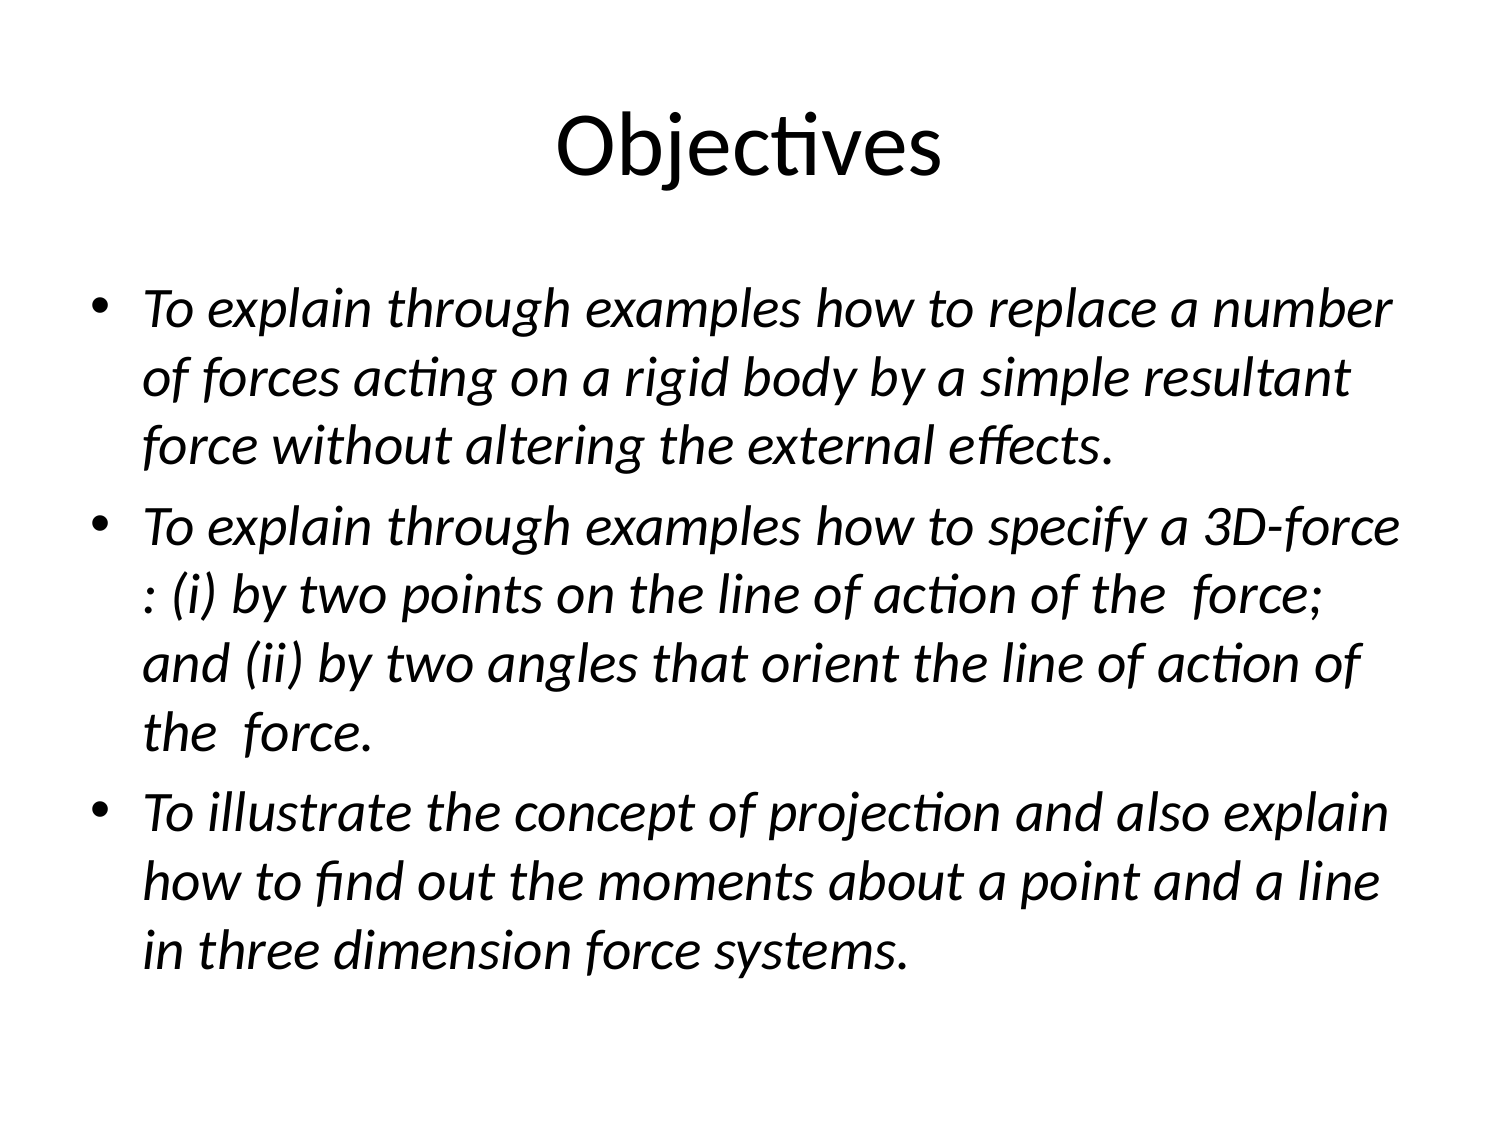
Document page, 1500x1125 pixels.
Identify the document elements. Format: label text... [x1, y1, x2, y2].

title Objectives [75, 45, 1425, 233]
list To explain through examples how to replace a number of forces acting on a rigid body by a simple resultant force without altering the external effects. To explain through examples how to specify a 3D-force : (i) by two points on the line of action of the force; and (ii) by two angles that orient the line of action of the force. To illustrate the concept of projection and also explain how to find out the moments about a point and a line in three dimension force systems. [75, 262, 1425, 1005]
